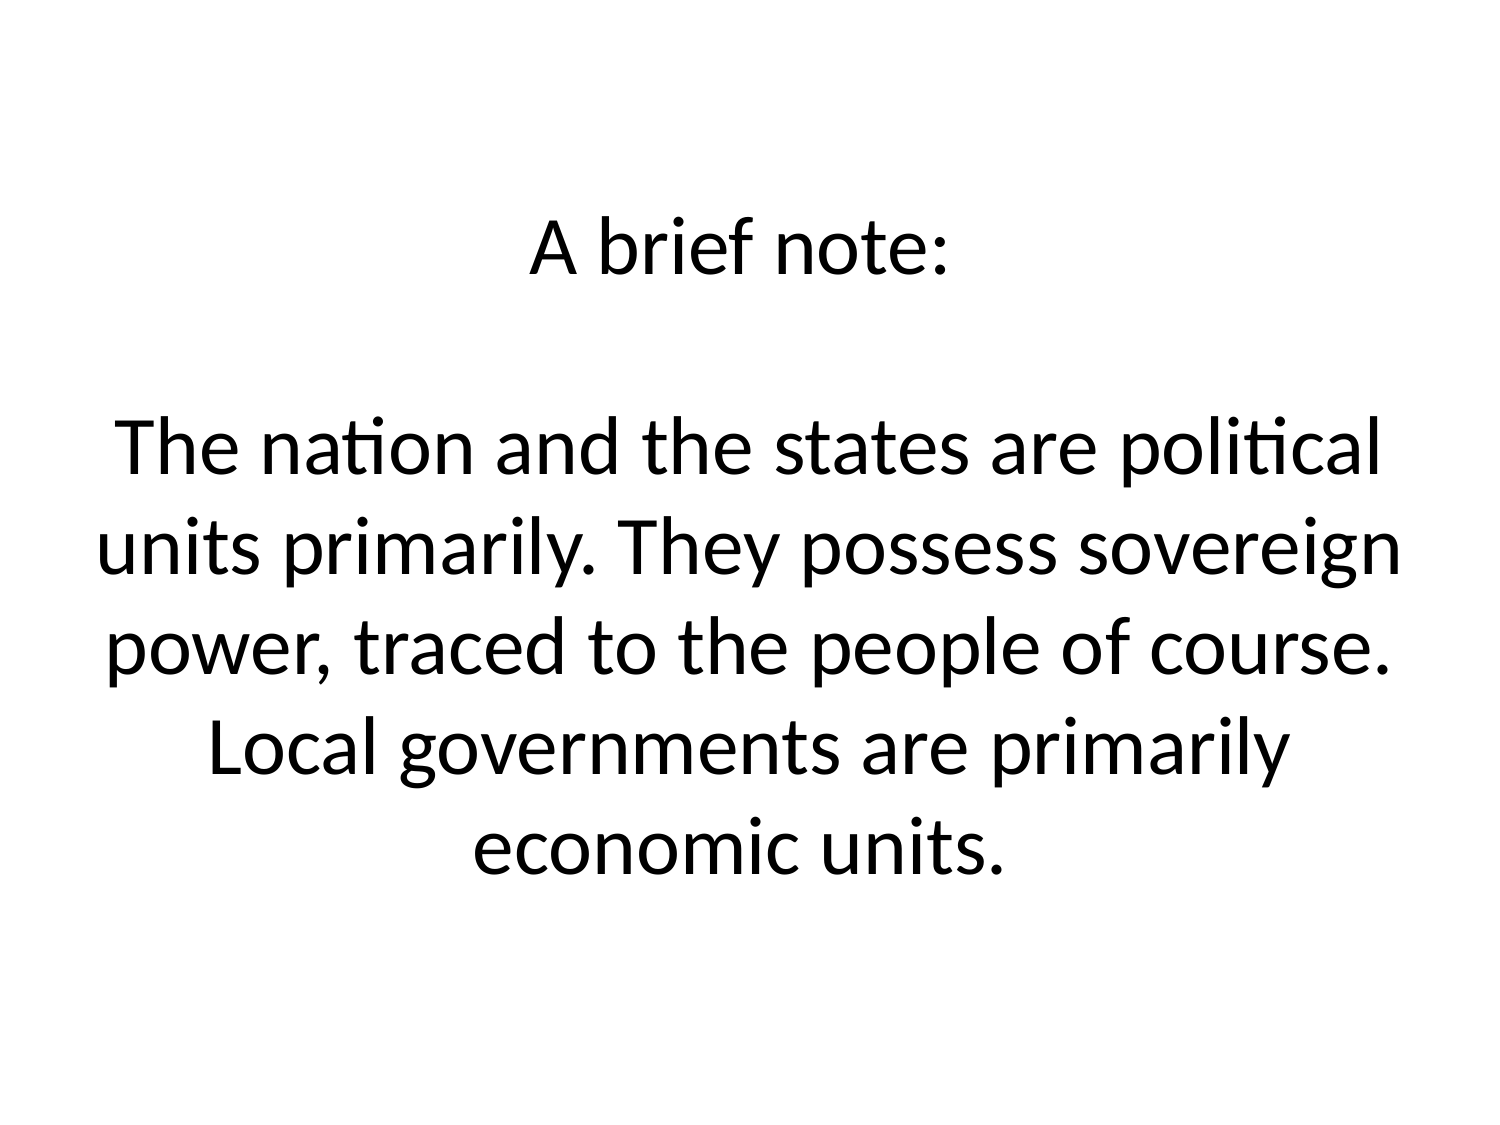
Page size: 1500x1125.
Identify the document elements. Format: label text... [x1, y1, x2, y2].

title A brief note: The nation and the states are political units primarily. They possess sovereign power, traced to the people of course. Local governments are primarily economic units. [74, 44, 1426, 1038]
